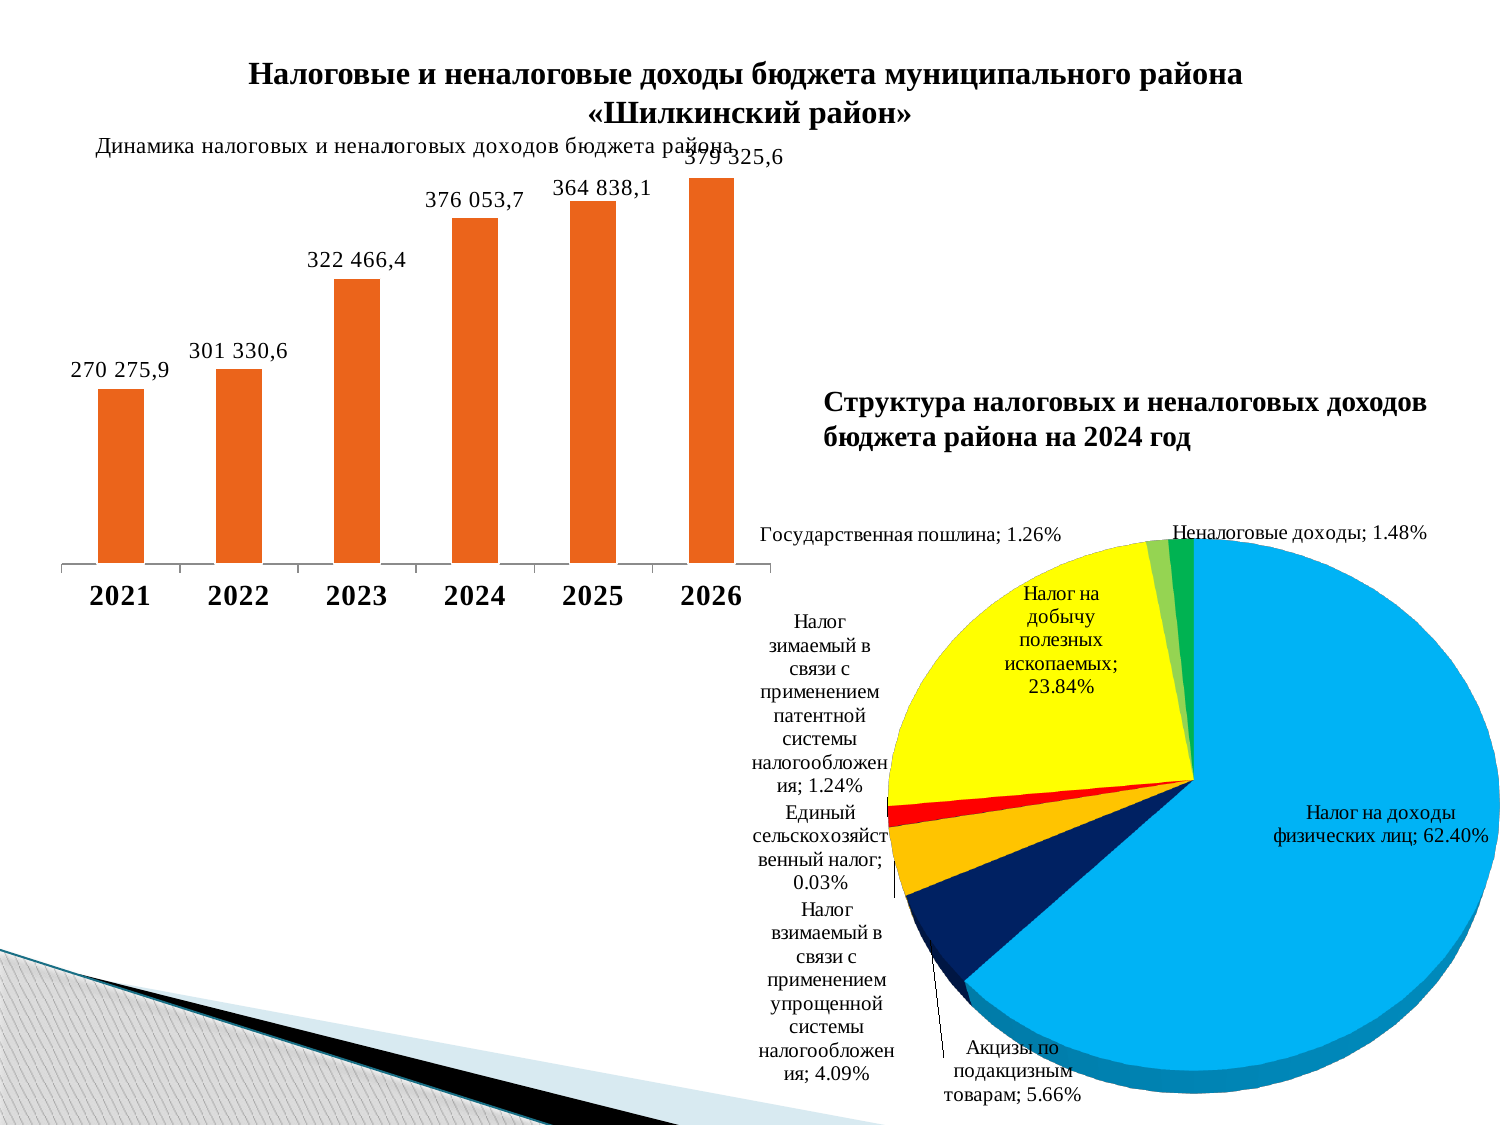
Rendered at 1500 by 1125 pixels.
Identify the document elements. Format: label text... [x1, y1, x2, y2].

title Налоговые и неналоговые доходы бюджета муниципального района «Шилкинский район» [75, 45, 1425, 138]
text_box Структура налоговых и неналоговых доходов бюджета района на 2024 год [808, 374, 1477, 460]
chart [46, 125, 1500, 1107]
